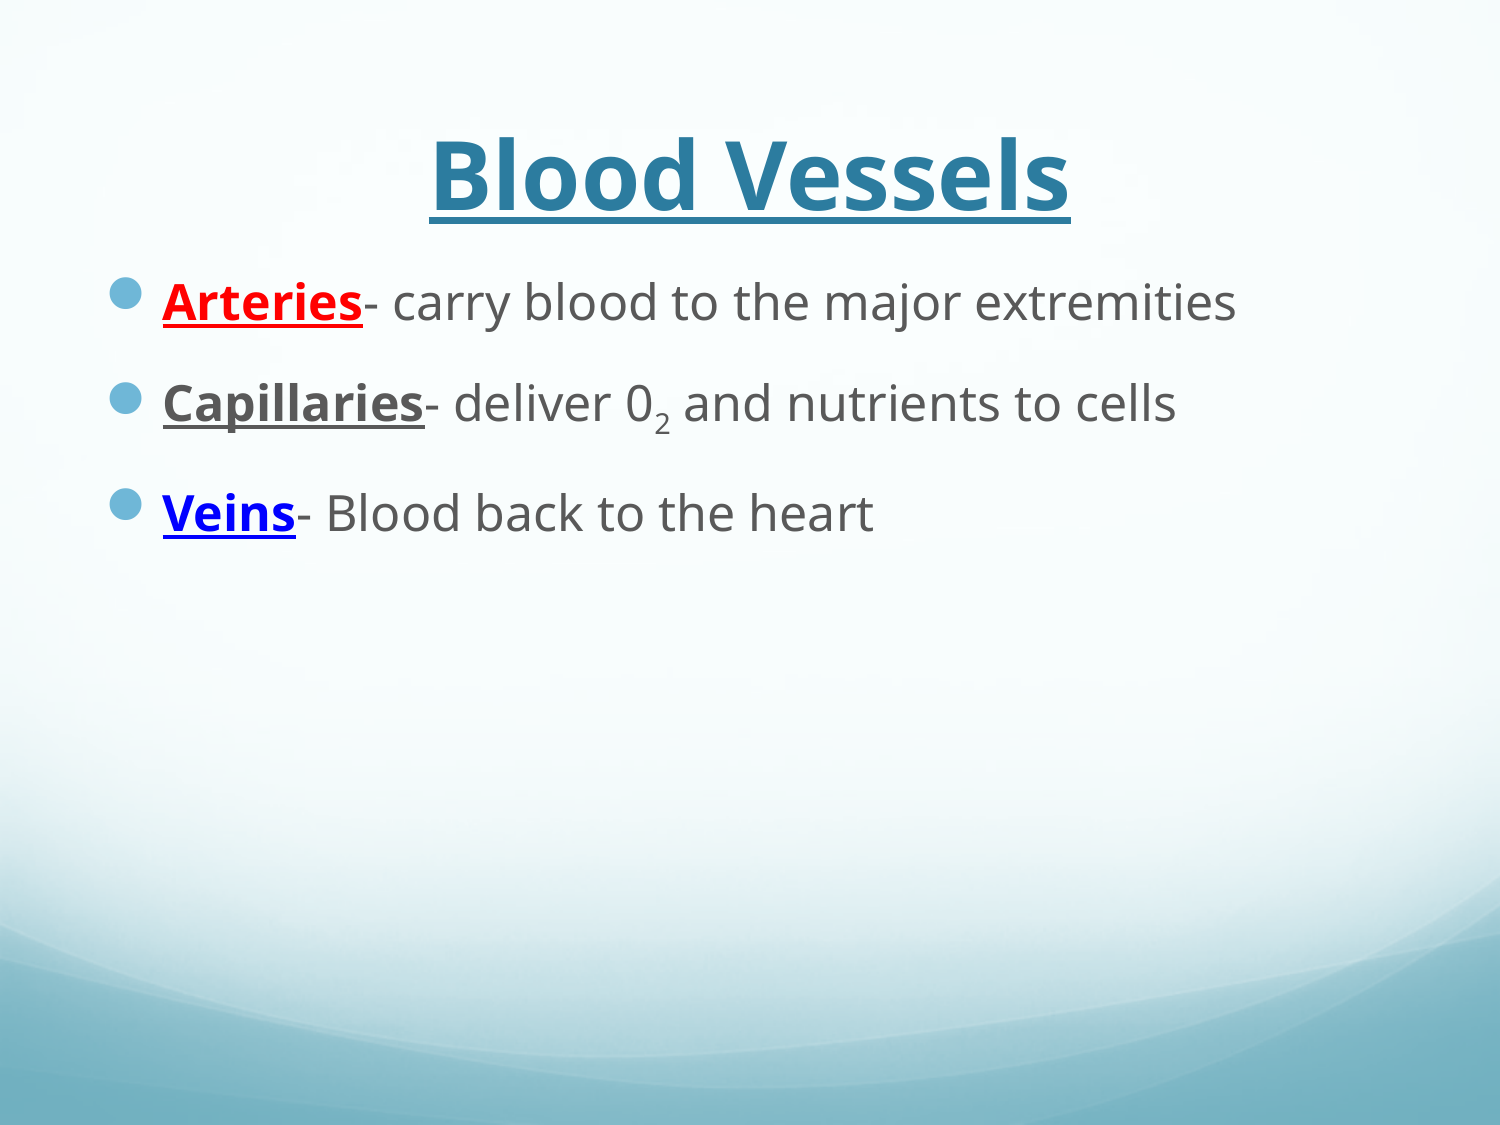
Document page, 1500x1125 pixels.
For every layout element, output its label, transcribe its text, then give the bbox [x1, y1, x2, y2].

title Blood Vessels [90, 17, 1410, 237]
list Arteries- carry blood to the major extremities Capillaries- deliver 02 and nutrients to cells Veins- Blood back to the heart [90, 262, 1410, 975]
